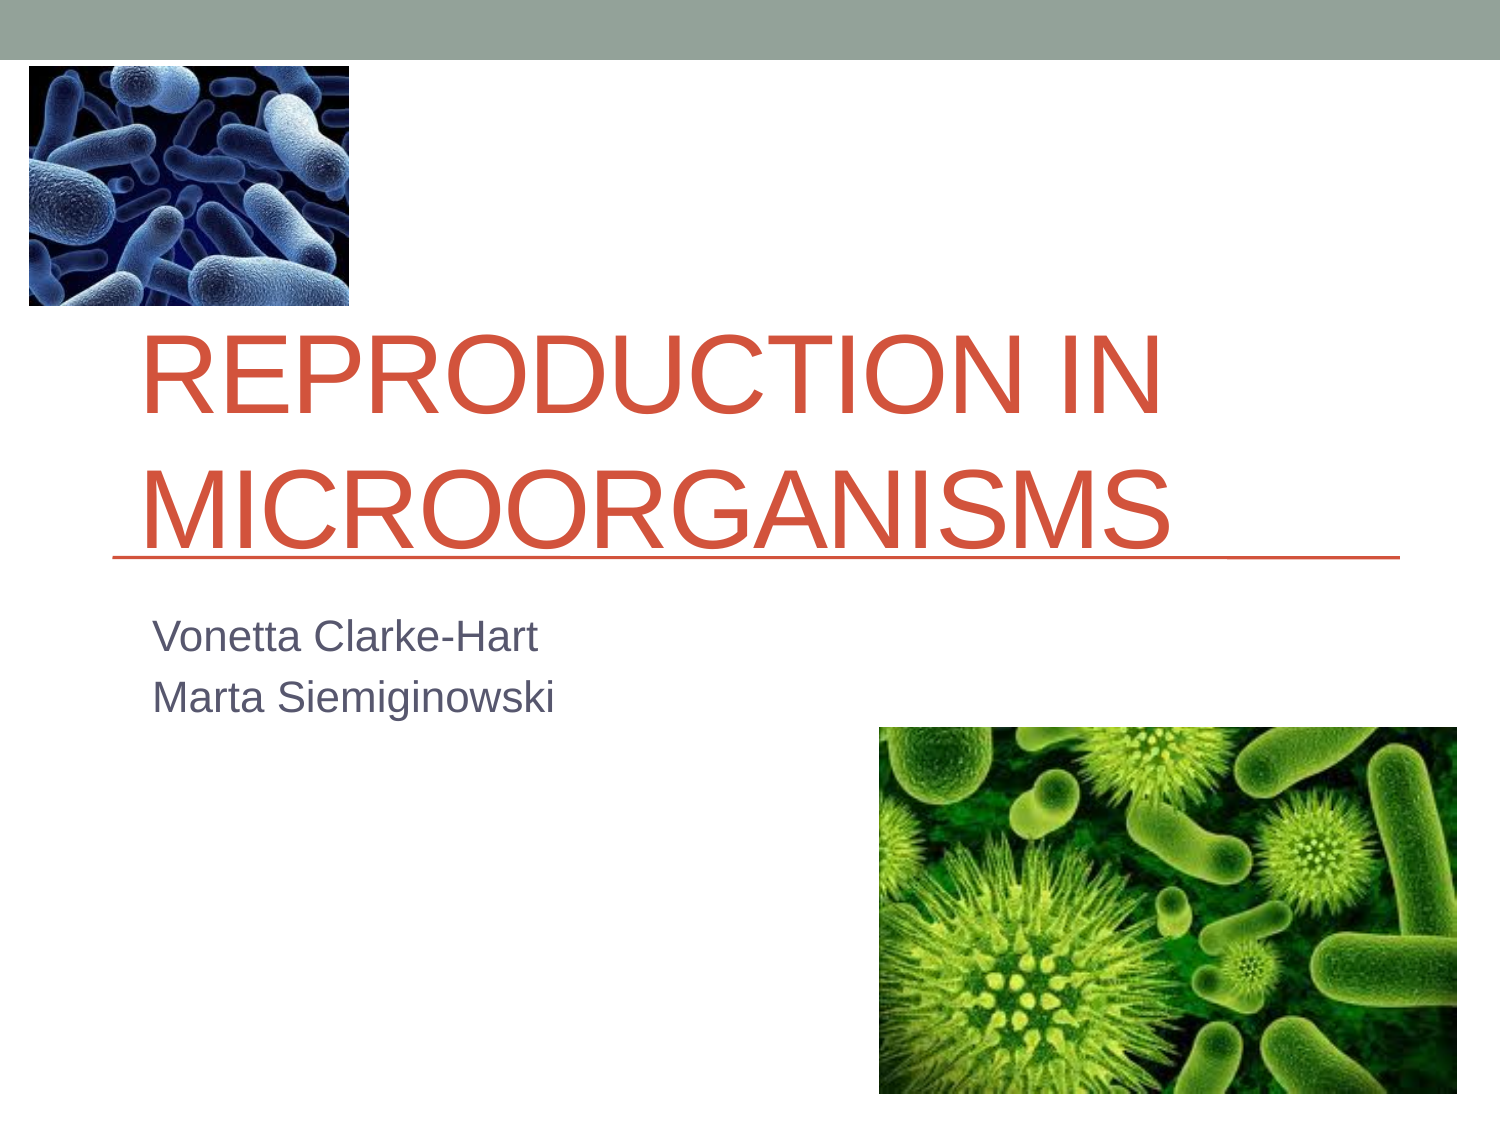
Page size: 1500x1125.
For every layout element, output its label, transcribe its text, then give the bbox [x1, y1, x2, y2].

title Reproduction in Microorganisms [123, 278, 1474, 579]
picture [879, 727, 1458, 1095]
subtitle Vonetta Clarke-Hart Marta Siemiginowski [137, 599, 1188, 730]
picture [29, 66, 349, 306]
